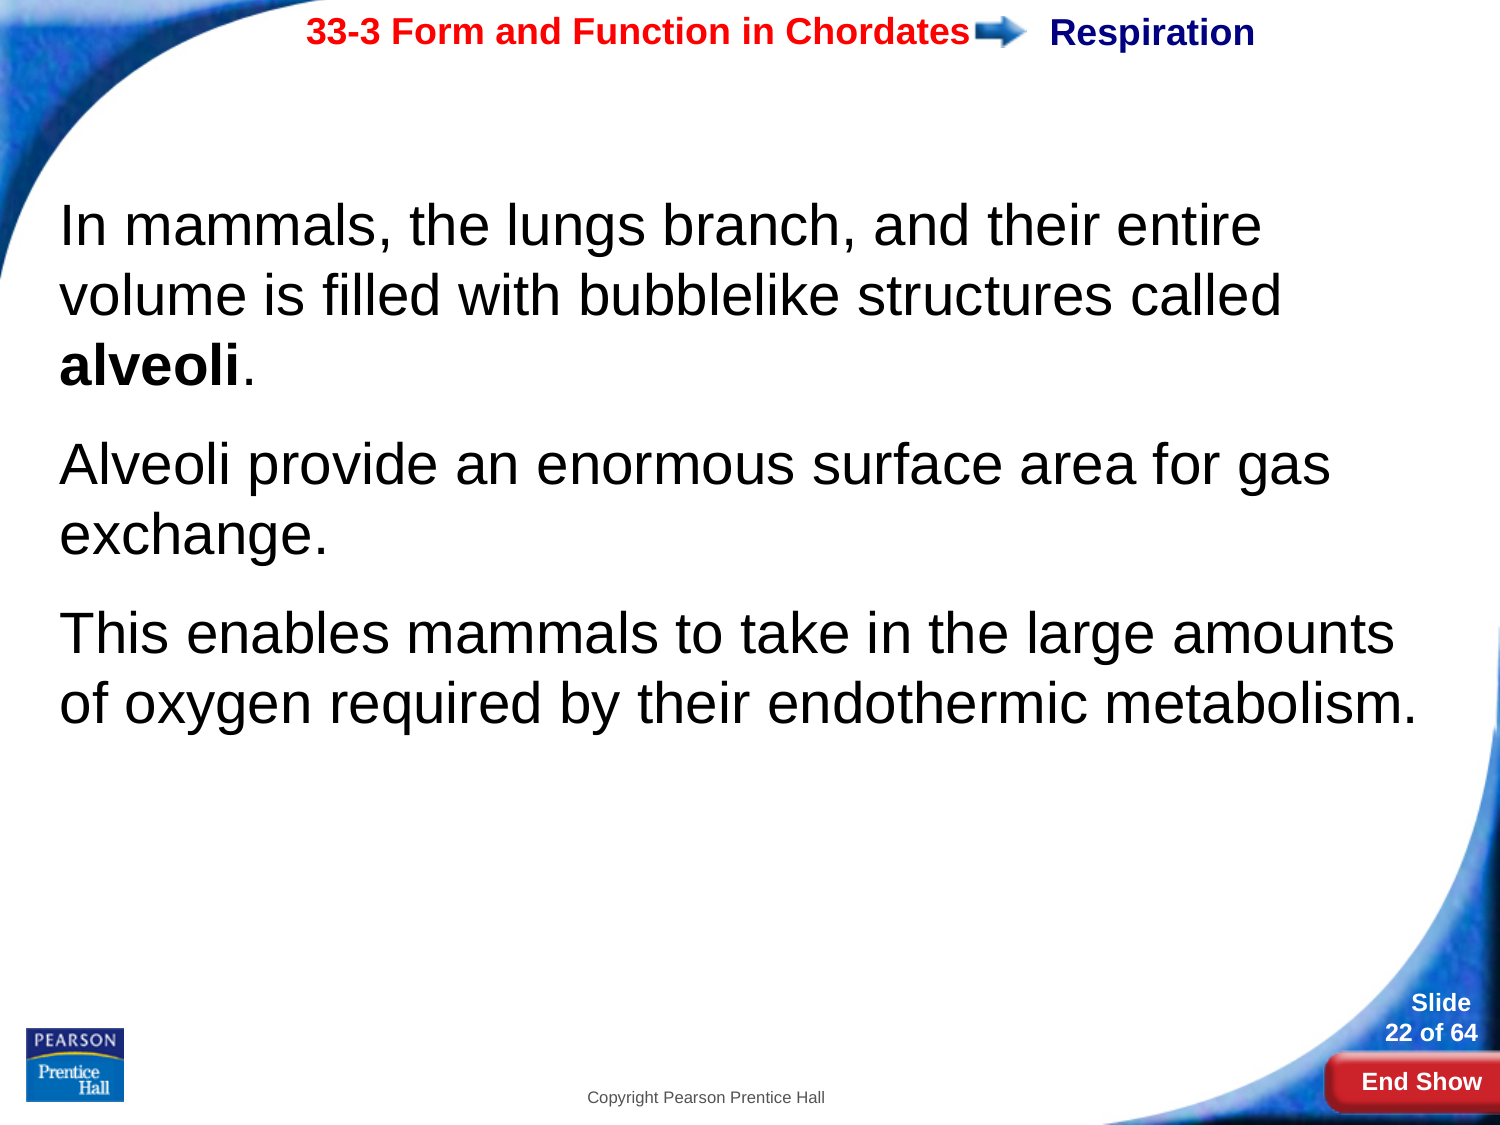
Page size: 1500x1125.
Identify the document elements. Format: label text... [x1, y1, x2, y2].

list In mammals, the lungs branch, and their entire volume is filled with bubblelike structures called alveoli. Alveoli provide an enormous surface area for gas exchange. This enables mammals to take in the large amounts of oxygen required by their endothermic metabolism. [44, 179, 1463, 976]
title Respiration [1034, 0, 1500, 76]
picture [0, 0, 1500, 1125]
footer Copyright Pearson Prentice Hall [468, 1078, 945, 1105]
